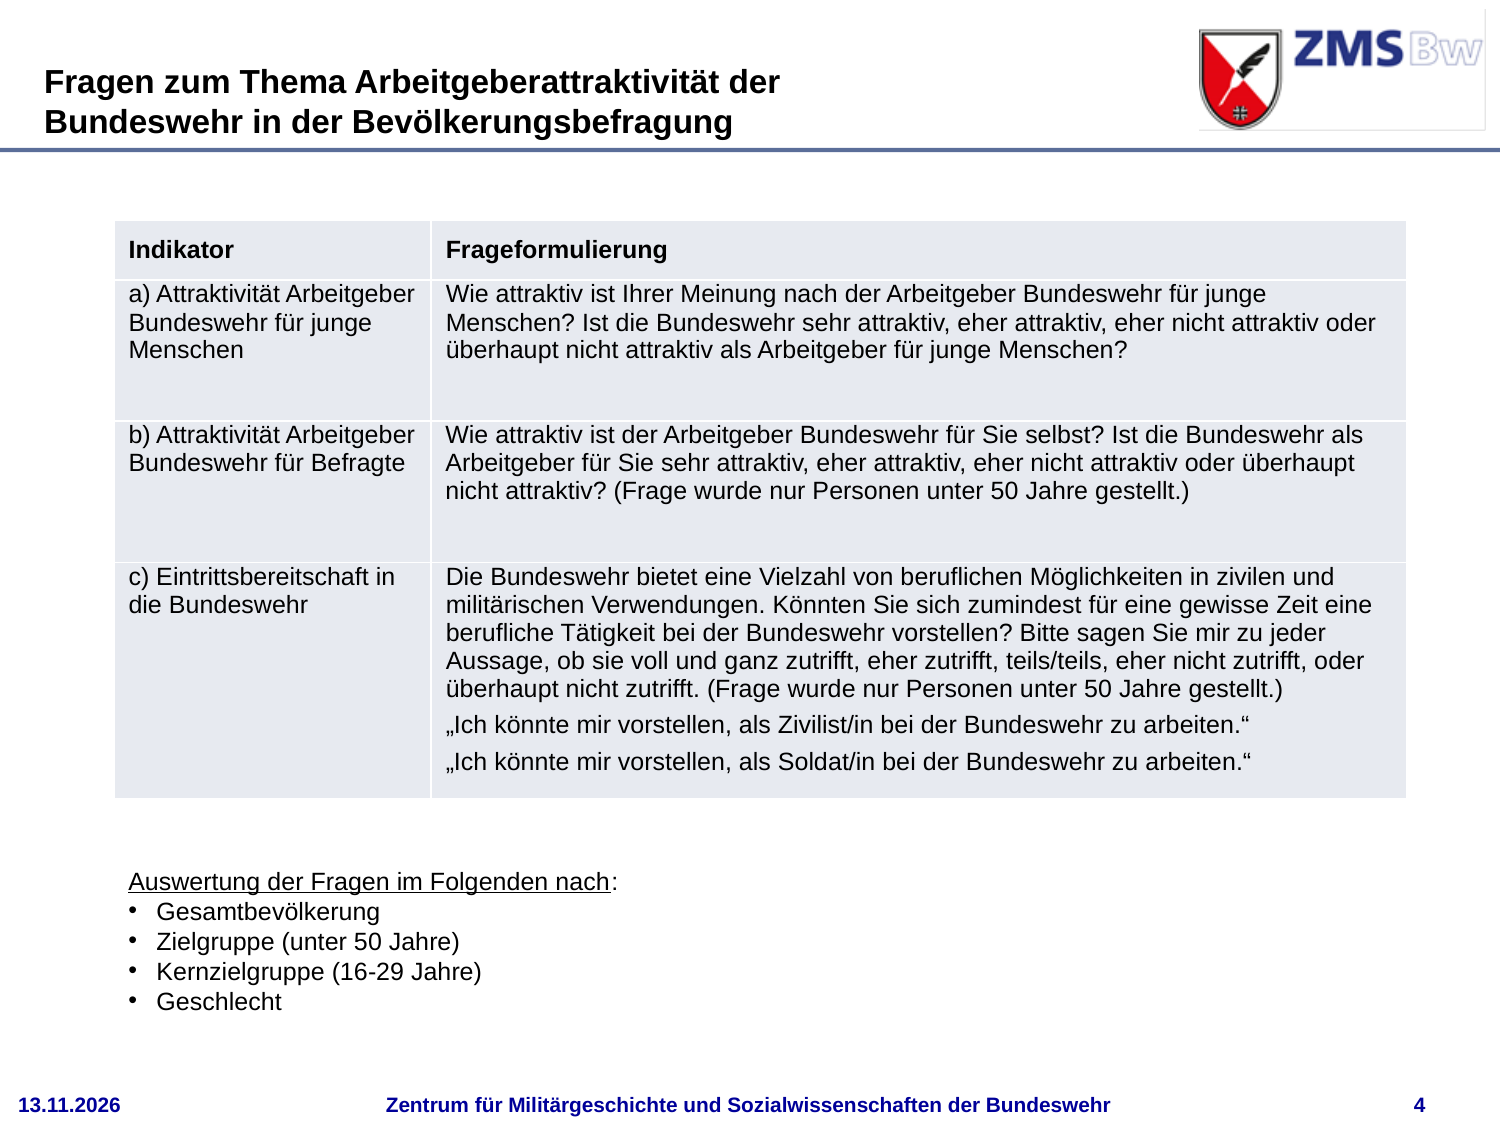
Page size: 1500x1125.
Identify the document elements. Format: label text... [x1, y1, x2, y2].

text_box Fragen zum Thema Arbeitgeberattraktivität der Bundeswehr in der Bevölkerungsbefragung [29, 52, 987, 148]
table_cell b) Attraktivität Arbeitgeber Bundeswehr für Befragte [115, 422, 430, 562]
table_header Indikator [115, 221, 430, 279]
table_cell c) Eintrittsbereitschaft in die Bundeswehr [115, 563, 430, 798]
picture [1199, 9, 1487, 132]
table_cell a) Attraktivität Arbeitgeber Bundeswehr für junge Menschen [115, 281, 430, 420]
table_header Frageformulierung [432, 221, 1406, 279]
table_cell Die Bundeswehr bietet eine Vielzahl von beruflichen Möglichkeiten in zivilen und militärischen Verwendungen. Könnten Sie sich zumindest für eine gewisse Zeit eine berufliche Tätigkeit bei der Bundeswehr vorstellen? Bitte sagen Sie mir zu jeder Aussage, ob sie voll und ganz zutrifft, eher zutrifft, teils/teils, eher nicht zutrifft, oder überhaupt nicht zutrifft. (Frage wurde nur Personen unter 50 Jahre gestellt.) „Ich könnte mir vorstellen, als Zivilist/in bei der Bundeswehr zu arbeiten.“ „Ich könnte mir vorstellen, als Soldat/in bei der Bundeswehr zu arbeiten.“ [432, 563, 1406, 798]
table_cell Wie attraktiv ist Ihrer Meinung nach der Arbeitgeber Bundeswehr für junge Menschen? Ist die Bundeswehr sehr attraktiv, eher attraktiv, eher nicht attraktiv oder überhaupt nicht attraktiv als Arbeitgeber für junge Menschen? [432, 281, 1406, 420]
text_box Auswertung der Fragen im Folgenden nach: Gesamtbevölkerung Zielgruppe (unter 50 Jahre) Kernzielgruppe (16-29 Jahre) Geschlecht [113, 857, 1431, 1023]
table_cell Wie attraktiv ist der Arbeitgeber Bundeswehr für Sie selbst? Ist die Bundeswehr als Arbeitgeber für Sie sehr attraktiv, eher attraktiv, eher nicht attraktiv oder überhaupt nicht attraktiv? (Frage wurde nur Personen unter 50 Jahre gestellt.) [432, 422, 1406, 562]
